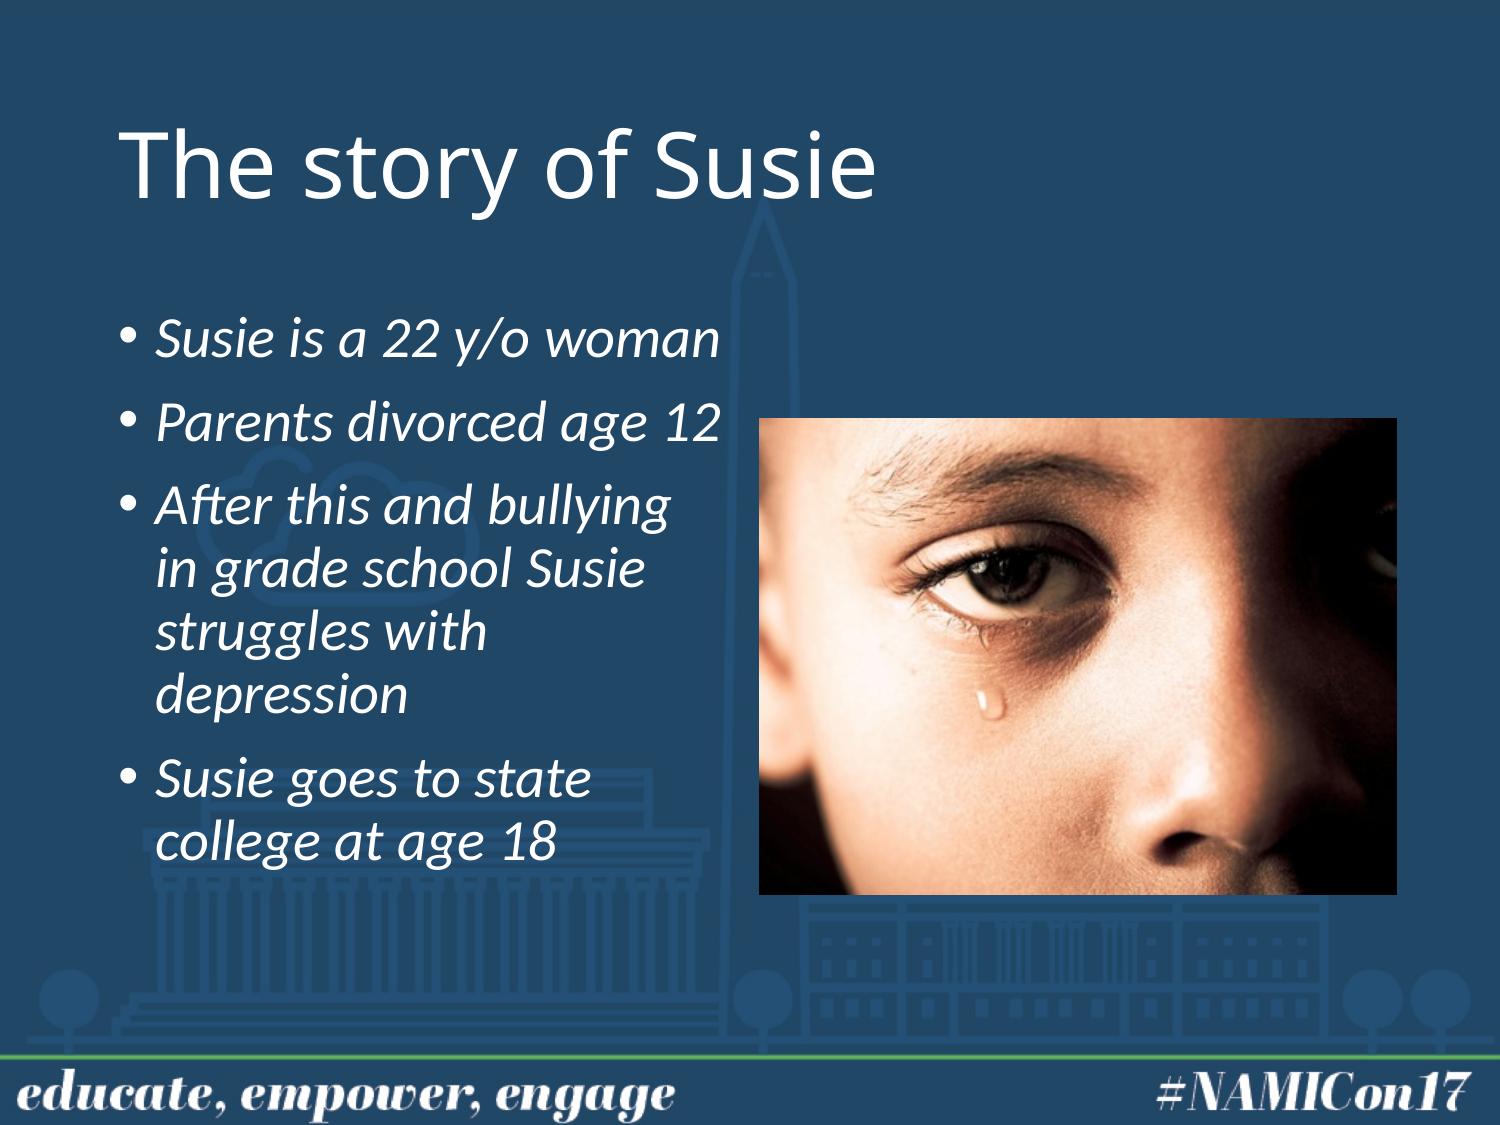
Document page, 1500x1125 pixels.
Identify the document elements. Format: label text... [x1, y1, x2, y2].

title The story of Susie [103, 59, 1397, 278]
list Susie is a 22 y/o woman Parents divorced age 12 After this and bullying in grade school Susie struggles with depression Susie goes to state college at age 18 [103, 299, 741, 1014]
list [759, 418, 1397, 895]
picture [0, 0, 1500, 1125]
